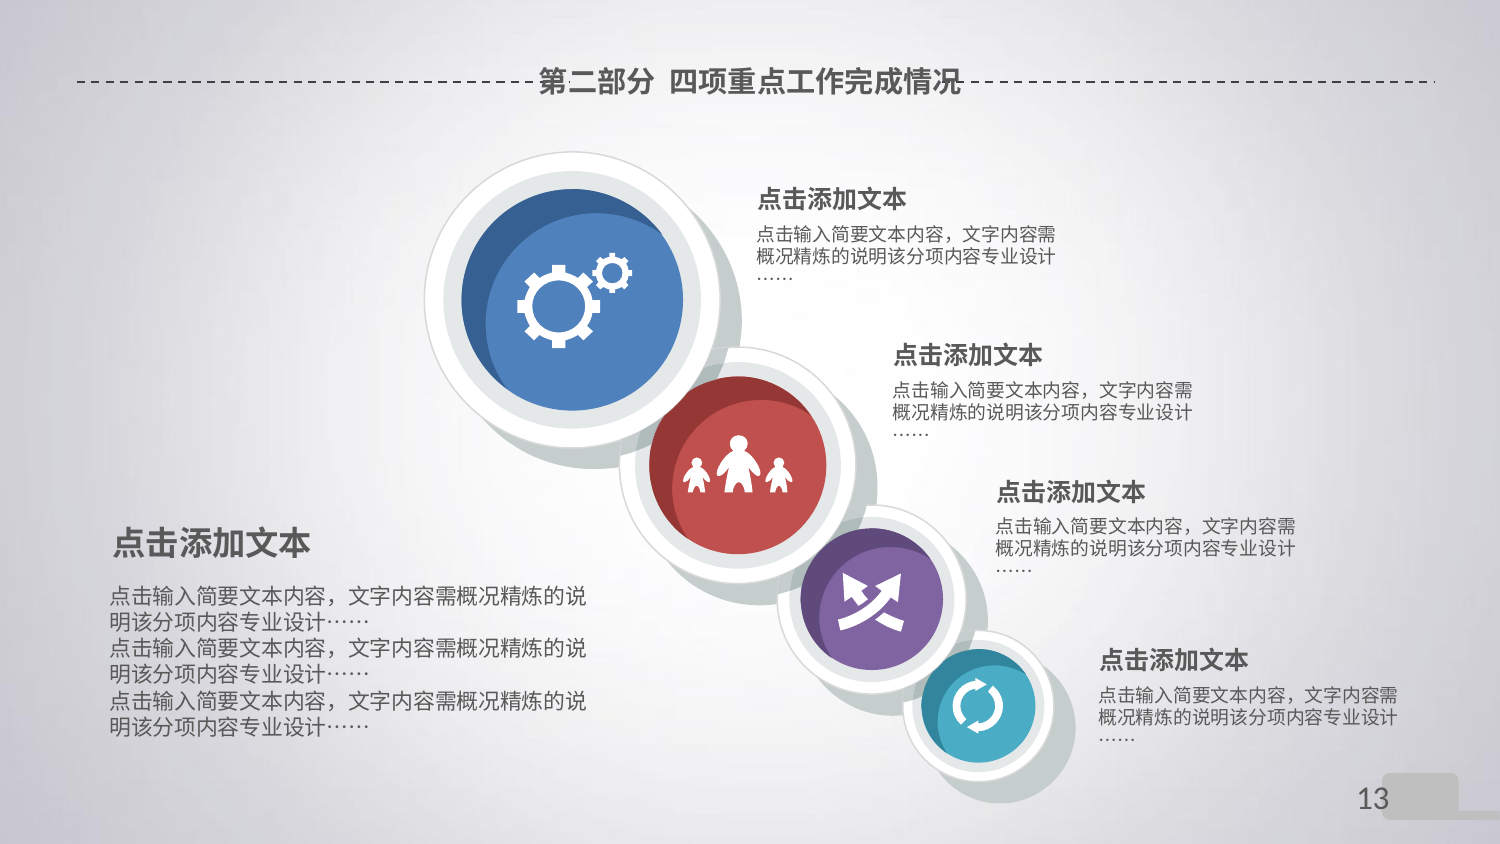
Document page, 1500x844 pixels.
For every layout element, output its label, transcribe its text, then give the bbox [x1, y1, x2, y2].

text_box 点击输入简要文本内容，文字内容需概况精炼的说明该分项内容专业设计…… 点击输入简要文本内容，文字内容需概况精炼的说明该分项内容专业设计…… 点击输入简要文本内容，文字内容需概况精炼的说明该分项内容专业设计…… [98, 576, 418, 746]
text_box 点击输入简要文本内容，文字内容需概况精炼的说明该分项内容专业设计…… [1080, 370, 1220, 454]
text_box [423, 151, 1076, 804]
text_box 点击添加文本 [101, 516, 324, 568]
text_box 点击添加文本 [1084, 637, 1265, 676]
text_box 点击添加文本 [1080, 468, 1162, 507]
picture [0, 0, 1500, 844]
title 第二部分 四项重点工作完成情况 [18, 52, 1483, 110]
text_box 点击输入简要文本内容，文字内容需概况精炼的说明该分项内容专业设计…… [1080, 507, 1323, 590]
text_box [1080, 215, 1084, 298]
text_box 点击输入简要文本内容，文字内容需概况精炼的说明该分项内容专业设计…… [1083, 676, 1426, 759]
